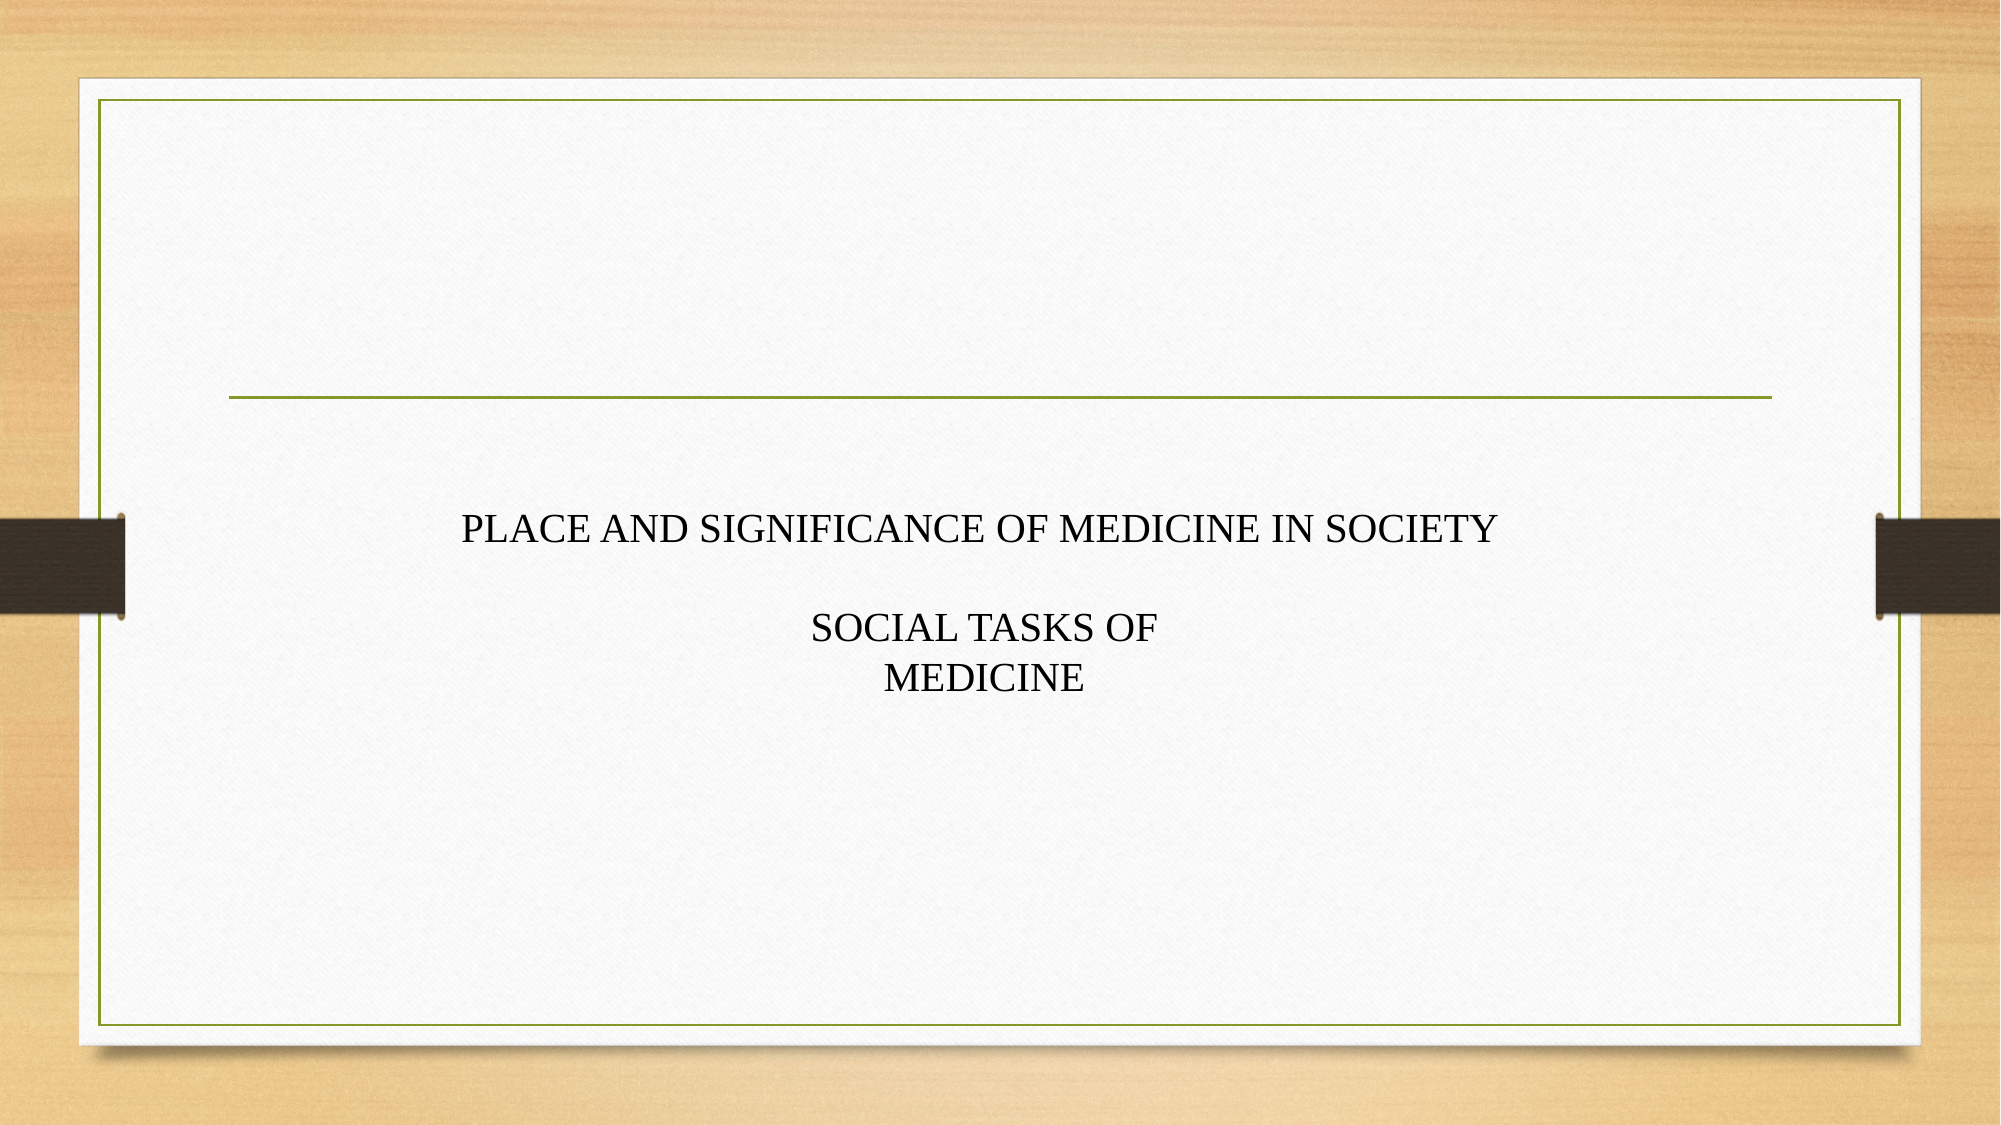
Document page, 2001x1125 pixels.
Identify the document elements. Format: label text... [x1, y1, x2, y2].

title PLACE AND SIGNIFICANCE OF MEDICINE IN SOCIETY SOCIAL TASKS OF MEDICINE [196, 493, 1772, 708]
picture [0, 0, 2001, 1125]
